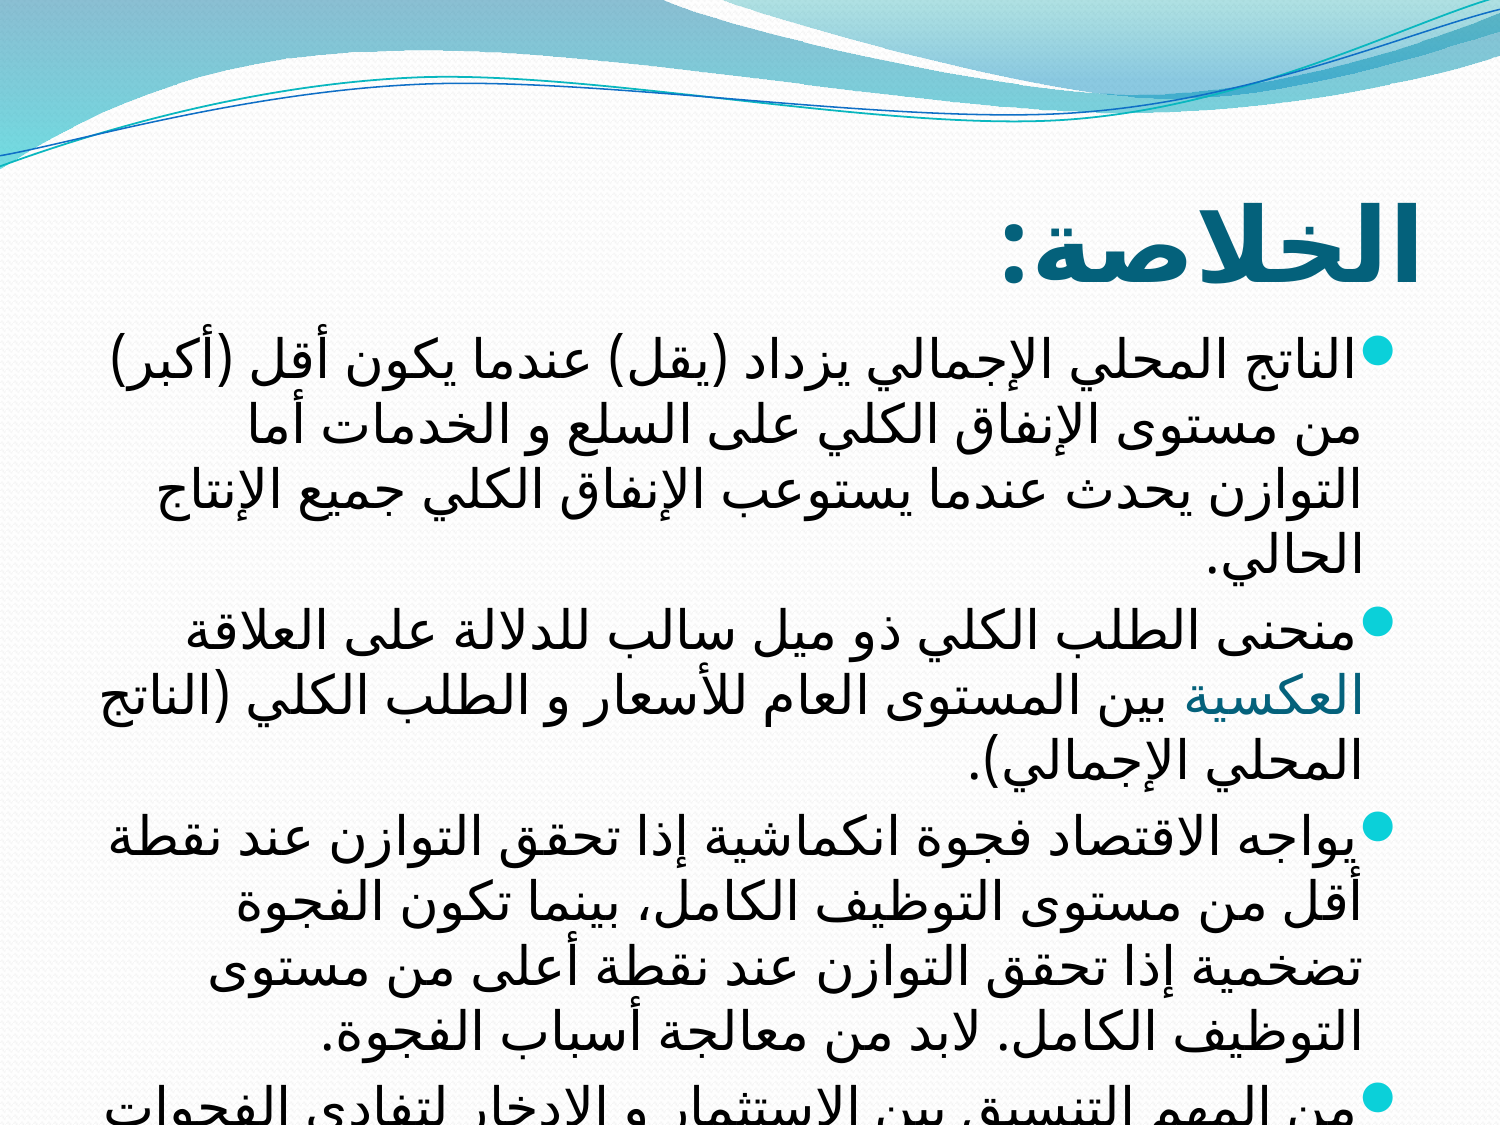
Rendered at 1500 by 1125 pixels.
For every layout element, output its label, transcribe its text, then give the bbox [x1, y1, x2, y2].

footer [437, 1042, 988, 1103]
title الخلاصة: [75, 115, 1425, 303]
list الناتج المحلي الإجمالي يزداد (يقل) عندما يكون أقل (أكبر) من مستوى الإنفاق الكلي على السلع و الخدمات أما التوازن يحدث عندما يستوعب الإنفاق الكلي جميع الإنتاج الحالي. منحنى الطلب الكلي ذو ميل سالب للدلالة على العلاقة العكسية بين المستوى العام للأسعار و الطلب الكلي (الناتج المحلي الإجمالي). يواجه الاقتصاد فجوة انكماشية إذا تحقق التوازن عند نقطة أقل من مستوى التوظيف الكامل، بينما تكون الفجوة تضخمية إذا تحقق التوازن عند نقطة أعلى من مستوى التوظيف الكامل. لابد من معالجة أسباب الفجوة. من المهم التنسيق بين الاستثمار و الادخار لتفادي الفجوات و مشاكلها. [75, 317, 1425, 1038]
